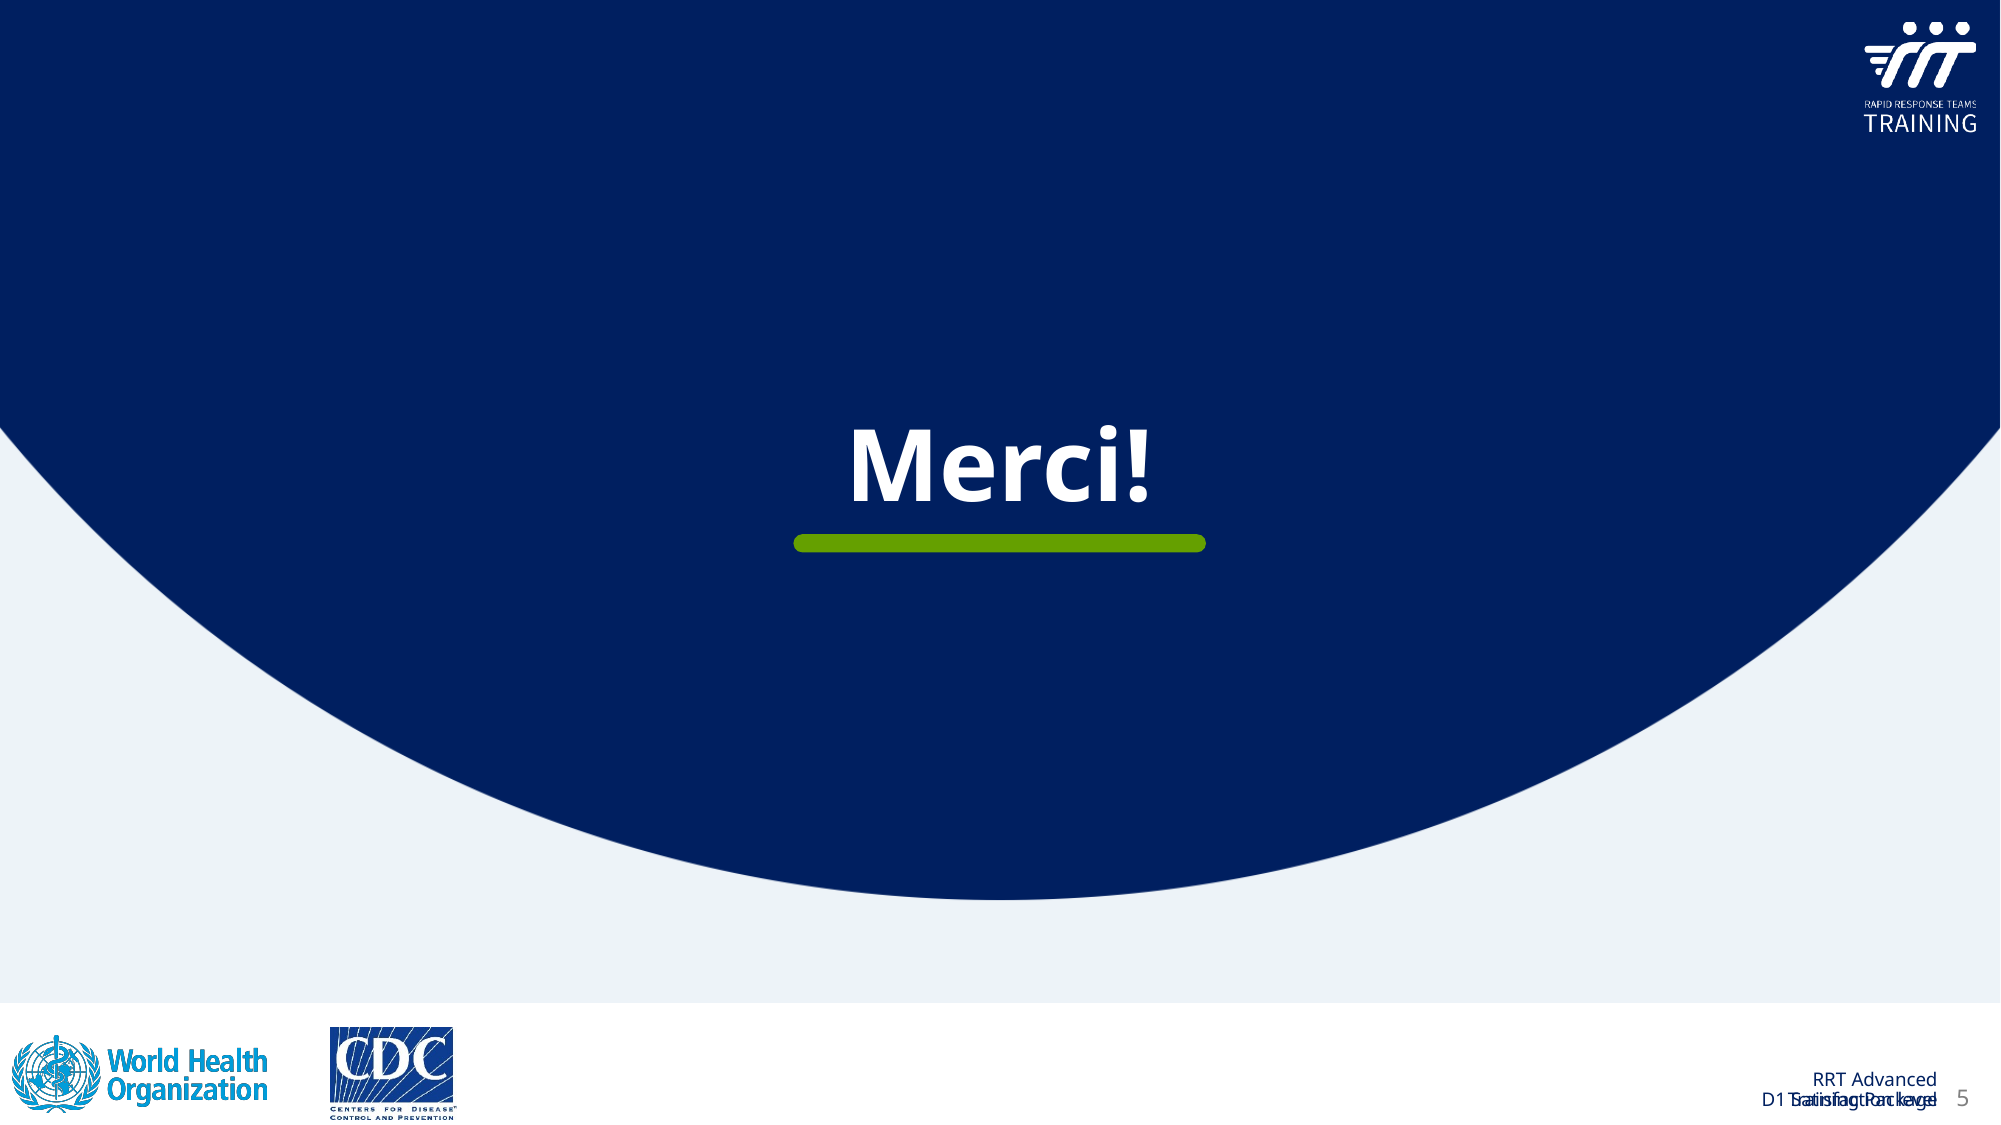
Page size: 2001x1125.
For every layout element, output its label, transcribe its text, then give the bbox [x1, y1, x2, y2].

picture [12, 1083, 48, 1113]
picture [22, 1062, 26, 1077]
picture [50, 1108, 62, 1113]
list Merci! [68, 315, 1931, 623]
picture [71, 1053, 90, 1091]
picture [0, 0, 2001, 1003]
picture [30, 1083, 37, 1091]
picture [24, 1054, 36, 1087]
picture [59, 1035, 267, 1113]
picture [34, 1054, 43, 1078]
picture [40, 1062, 47, 1070]
picture [36, 1088, 78, 1105]
picture [330, 1027, 457, 1120]
picture [46, 1056, 54, 1062]
picture [12, 1035, 54, 1068]
